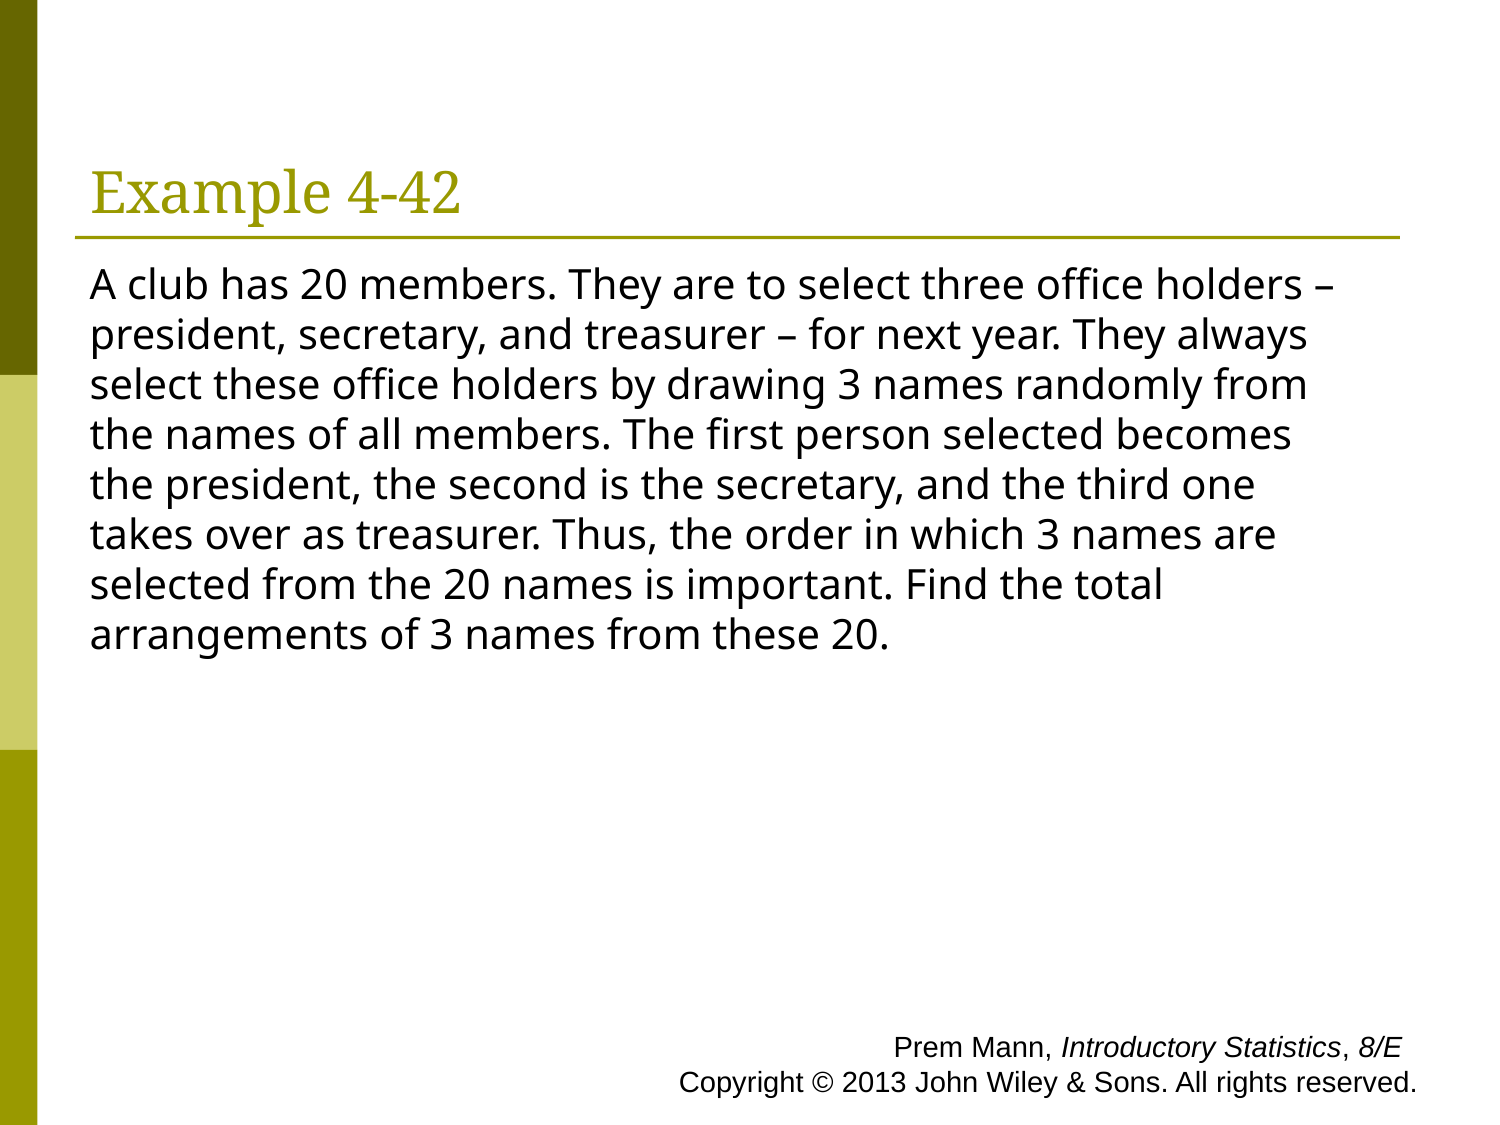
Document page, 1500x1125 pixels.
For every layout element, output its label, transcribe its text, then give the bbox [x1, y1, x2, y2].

list A club has 20 members. They are to select three office holders – president, secretary, and treasurer – for next year. They always select these office holders by drawing 3 names randomly from the names of all members. The first person selected becomes the president, the second is the secretary, and the third one takes over as treasurer. Thus, the order in which 3 names are selected from the 20 names is important. Find the total arrangements of 3 names from these 20. [18, 249, 1375, 925]
text_box Prem Mann, Introductory Statistics, 8/E Copyright © 2013 John Wiley & Sons. All rights reserved. [664, 1020, 1449, 1106]
title Example 4-42 [75, 45, 1425, 233]
